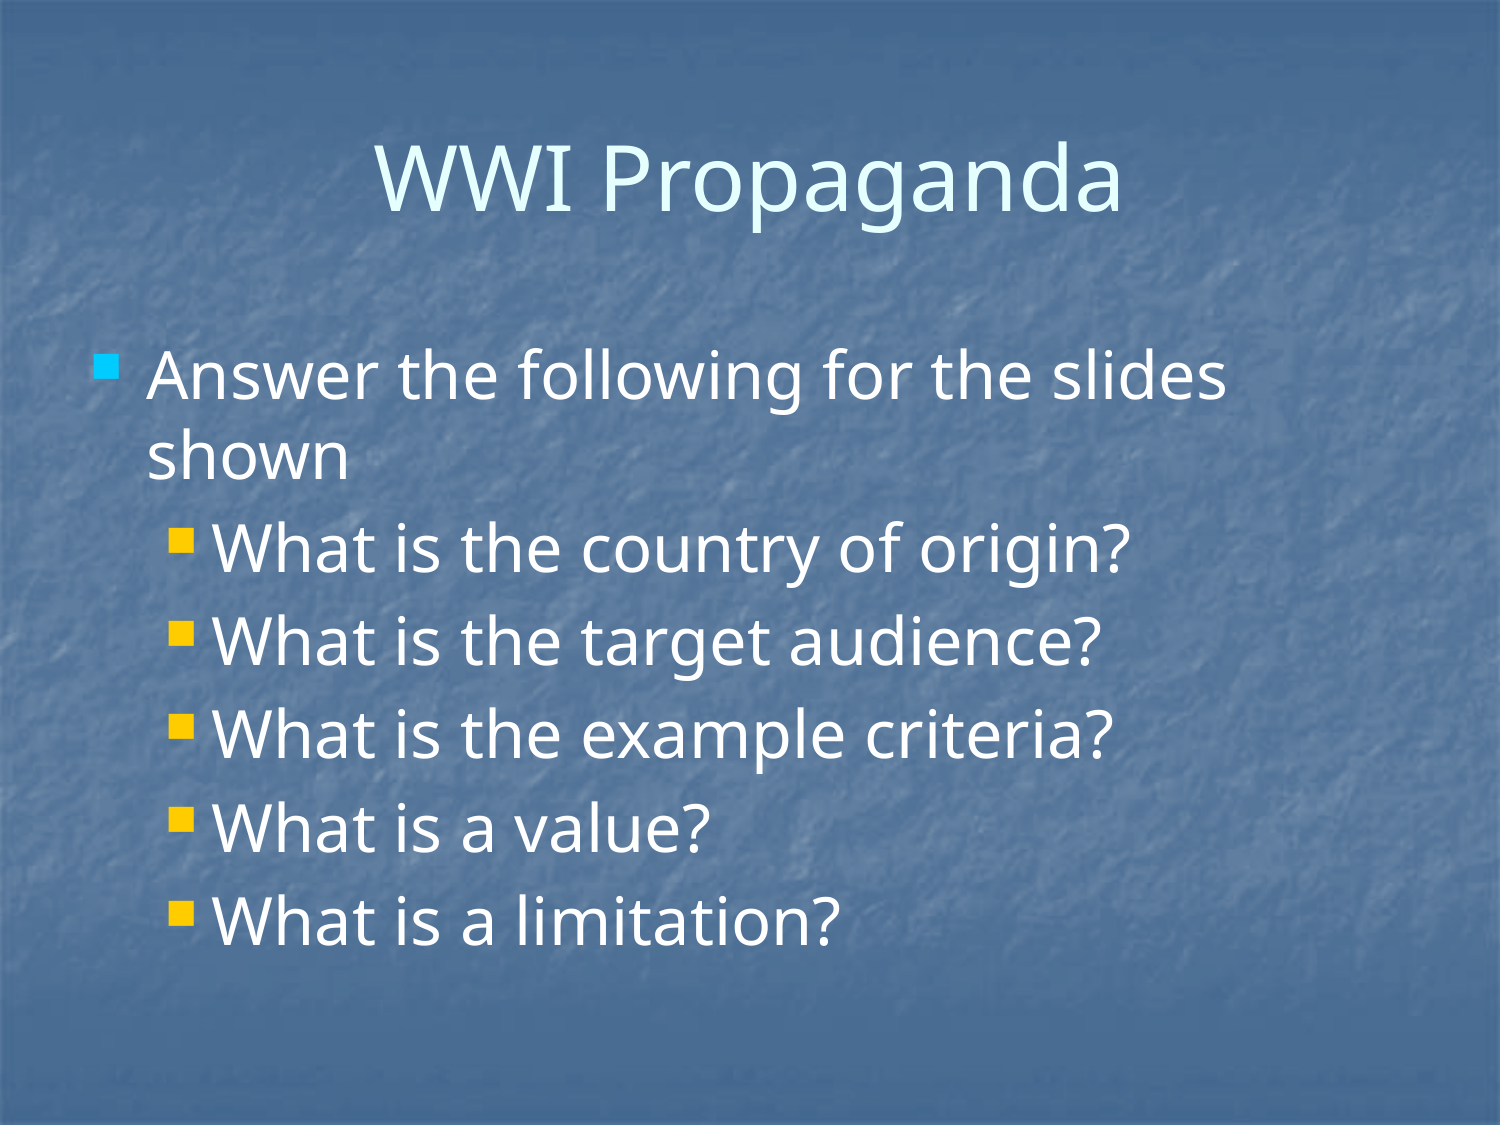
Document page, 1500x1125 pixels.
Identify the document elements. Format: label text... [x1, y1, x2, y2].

title WWI Propaganda [74, 62, 1426, 288]
list Answer the following for the slides shown What is the country of origin? What is the target audience? What is the example criteria? What is a value? What is a limitation? [74, 324, 1426, 1001]
